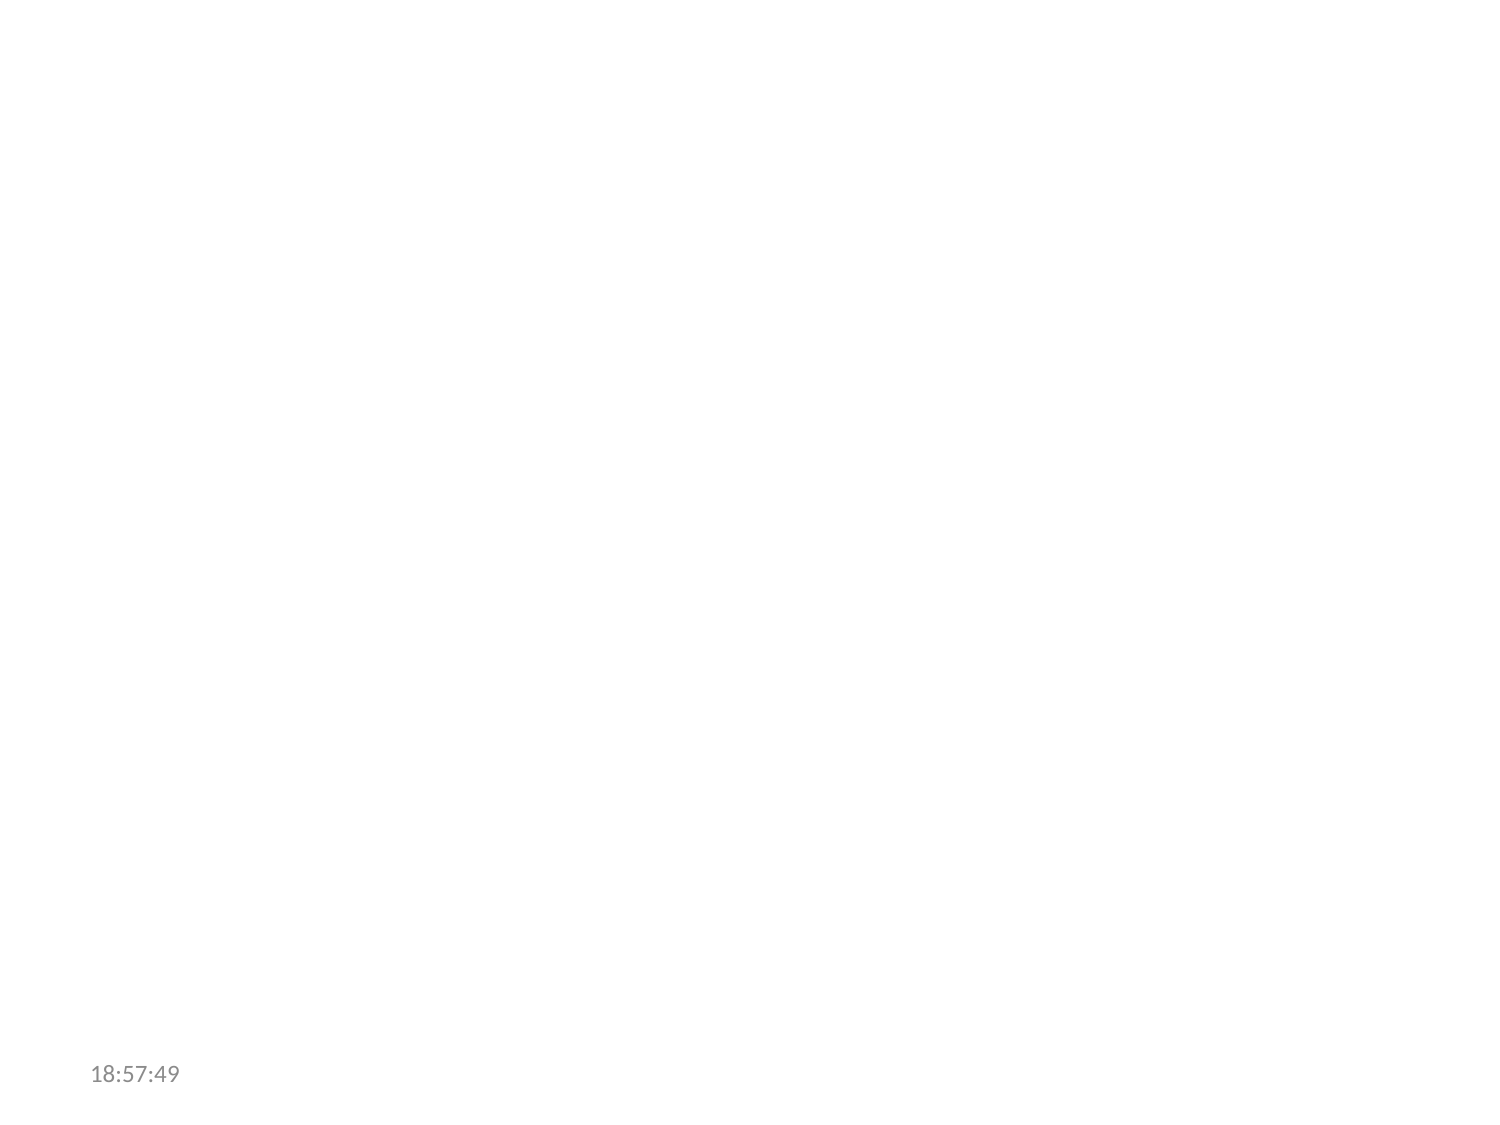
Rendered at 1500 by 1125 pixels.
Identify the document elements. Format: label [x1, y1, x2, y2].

slide_number [75, 1042, 425, 1103]
